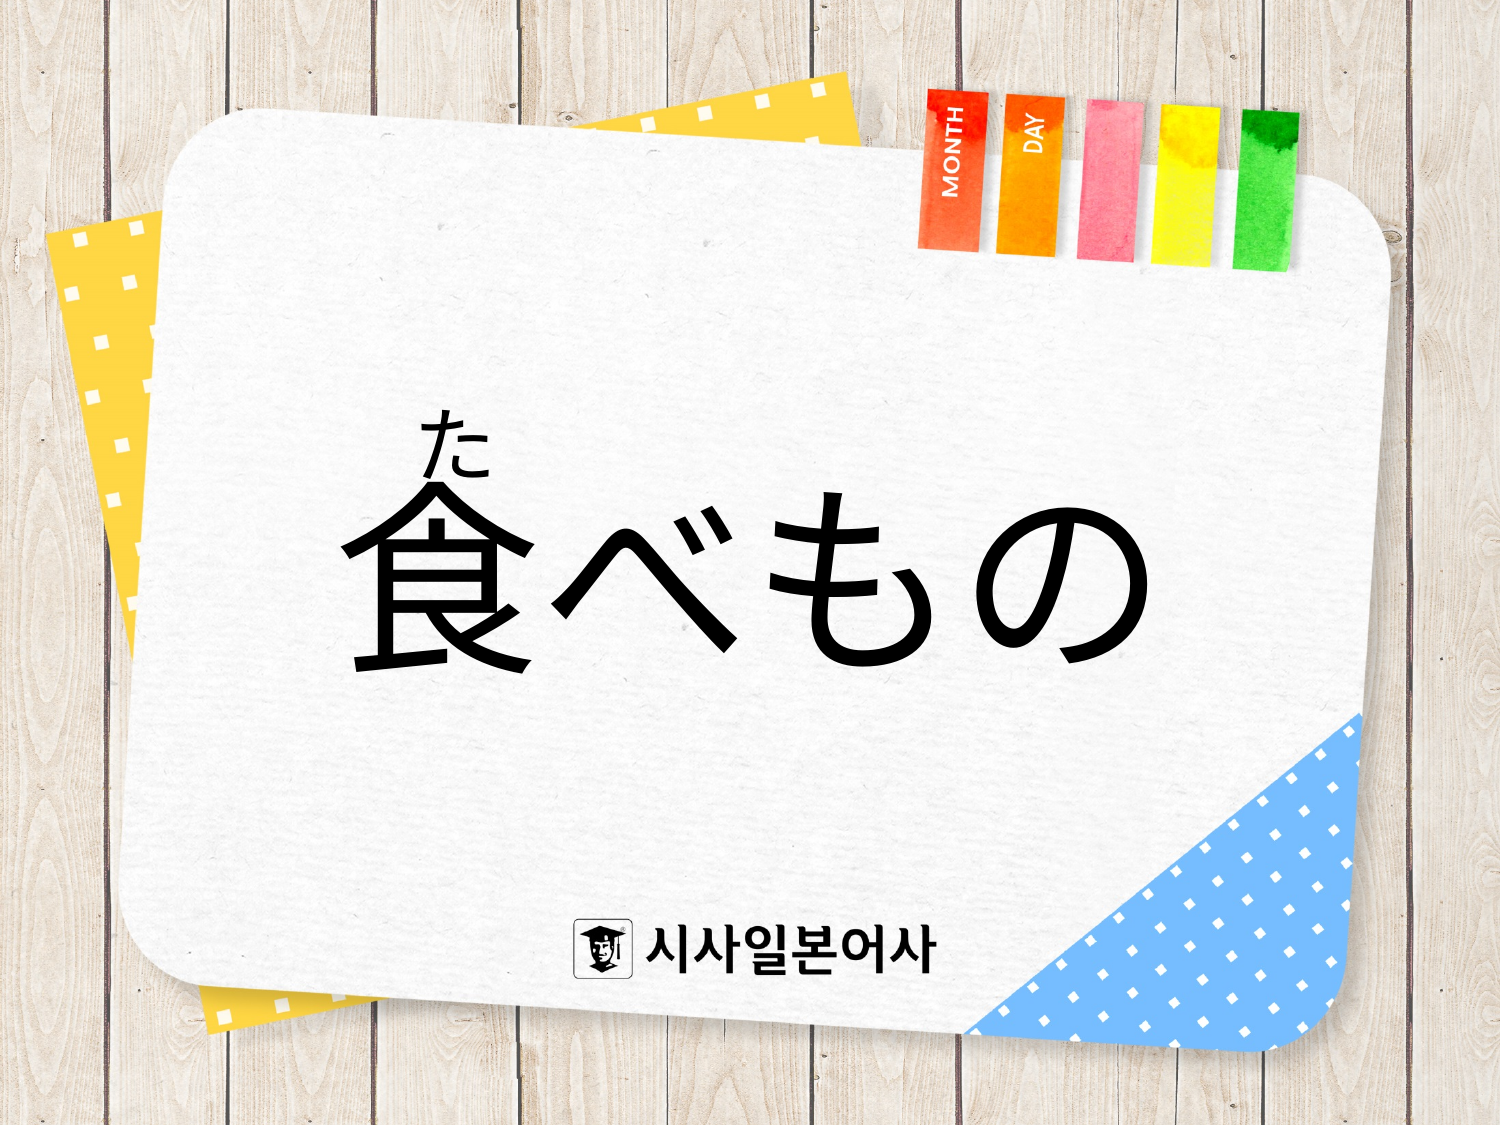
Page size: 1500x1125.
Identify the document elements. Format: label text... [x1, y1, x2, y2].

picture [0, 0, 1500, 1125]
text_box た [398, 385, 512, 501]
title 食べもの [75, 338, 1425, 811]
